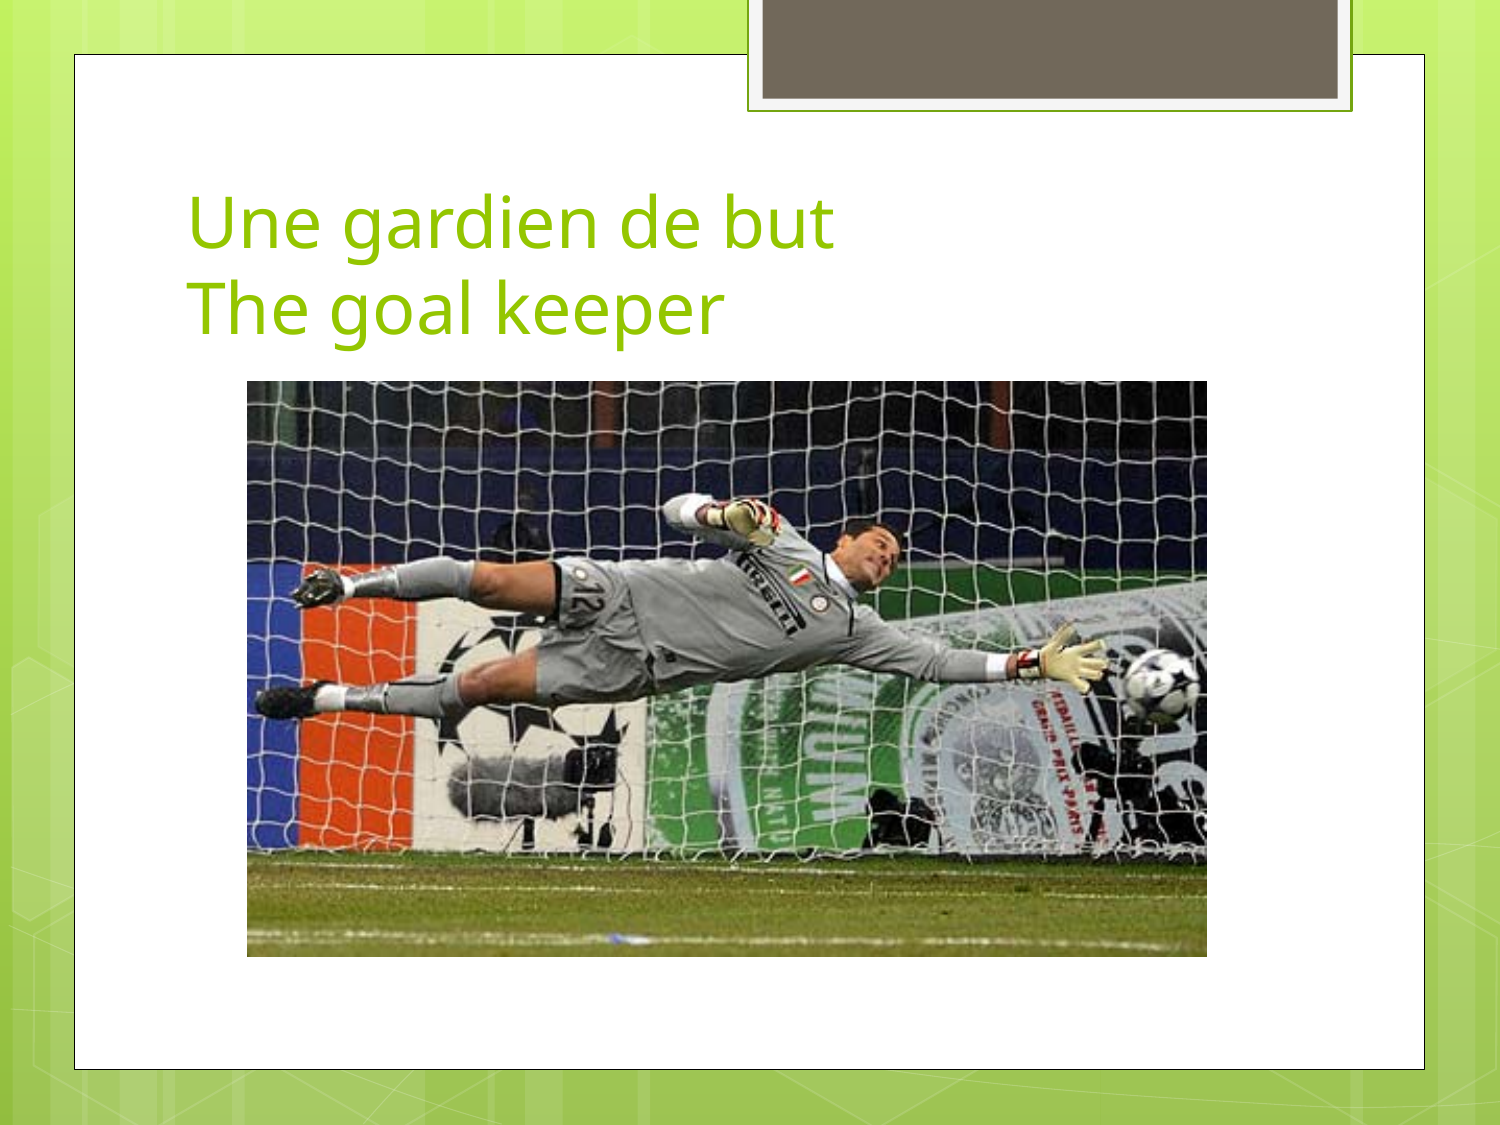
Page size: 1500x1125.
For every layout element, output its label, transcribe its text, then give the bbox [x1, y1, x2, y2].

title Une gardien de but The goal keeper [171, 168, 1324, 357]
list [170, 380, 1284, 958]
